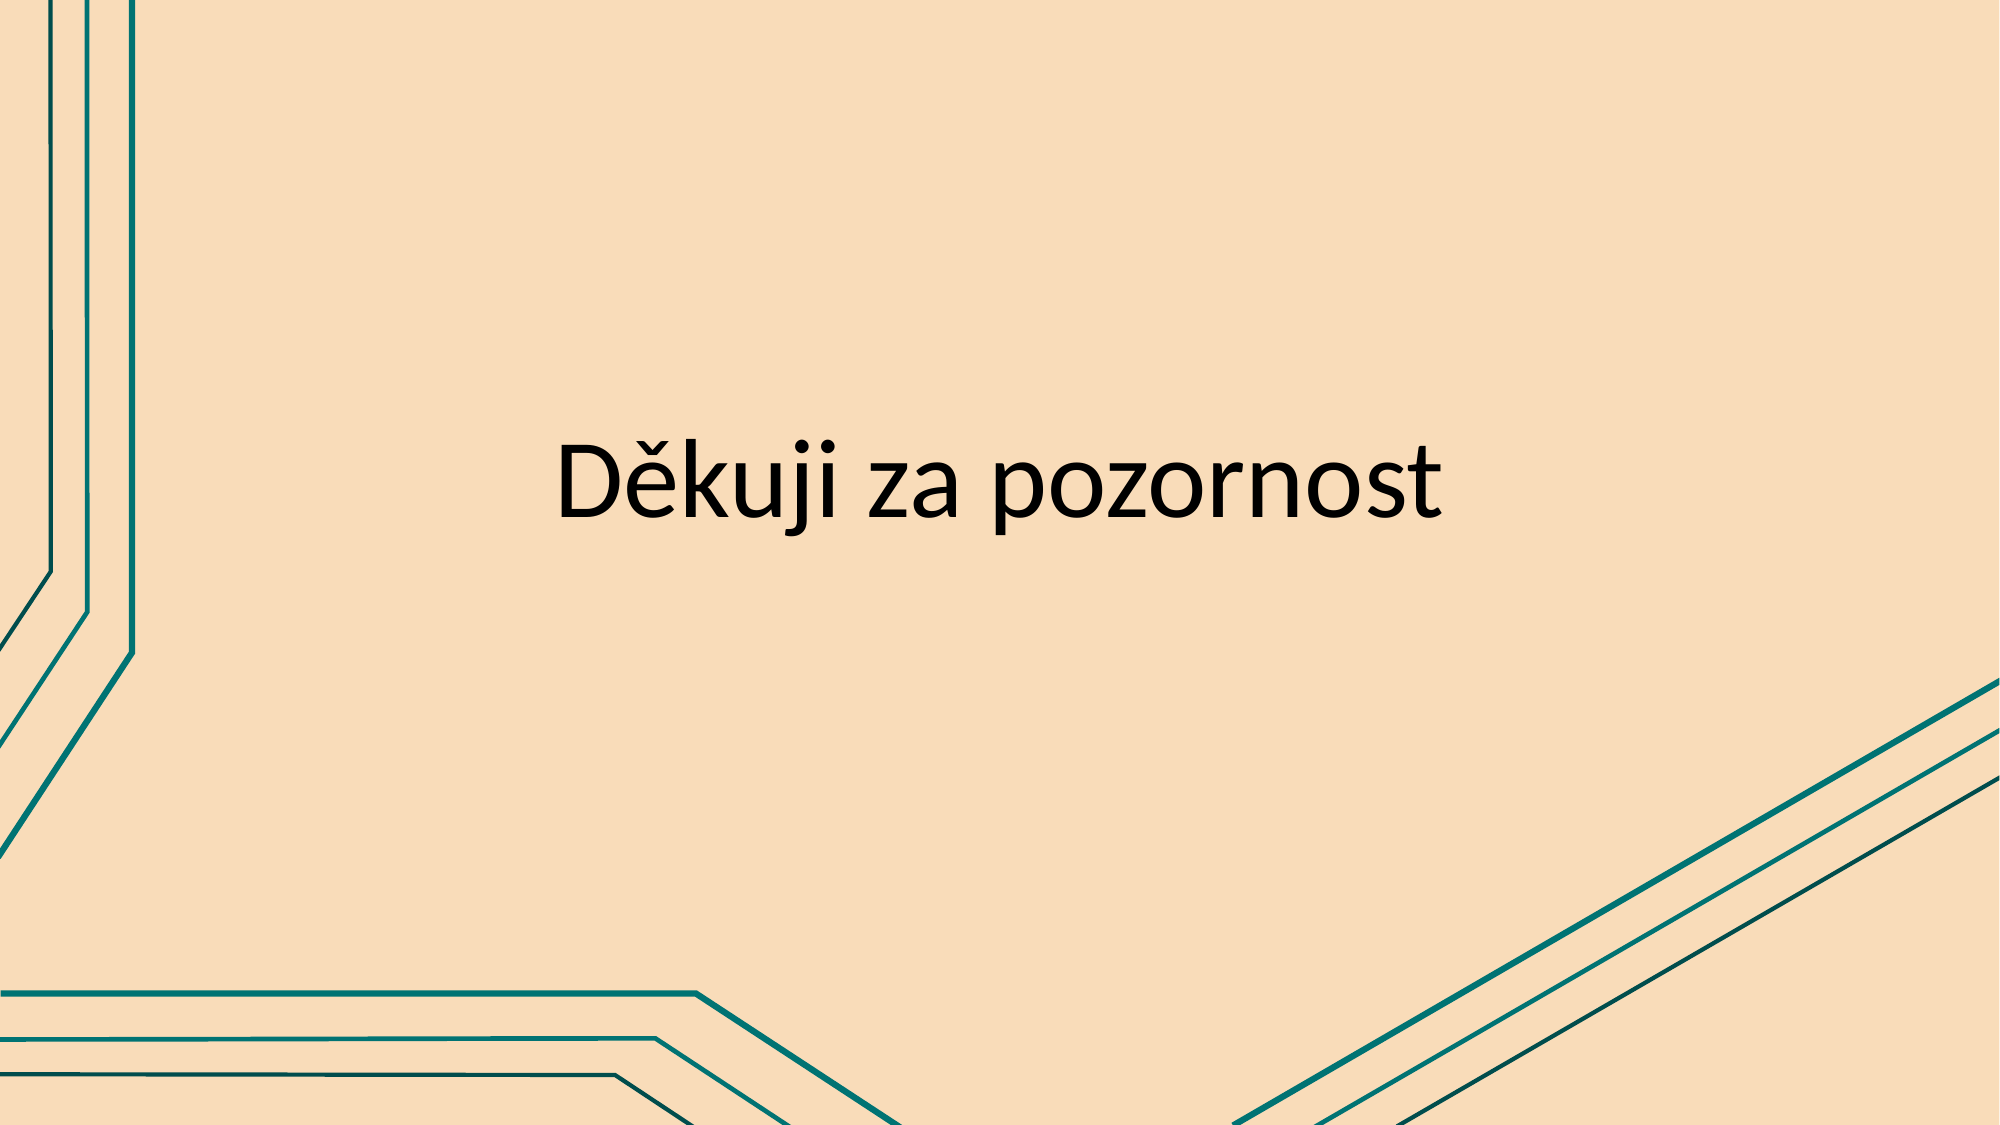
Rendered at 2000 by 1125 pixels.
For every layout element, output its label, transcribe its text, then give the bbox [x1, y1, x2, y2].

title Děkuji za pozornost [54, 224, 1945, 553]
subtitle [0, 801, 2000, 1065]
